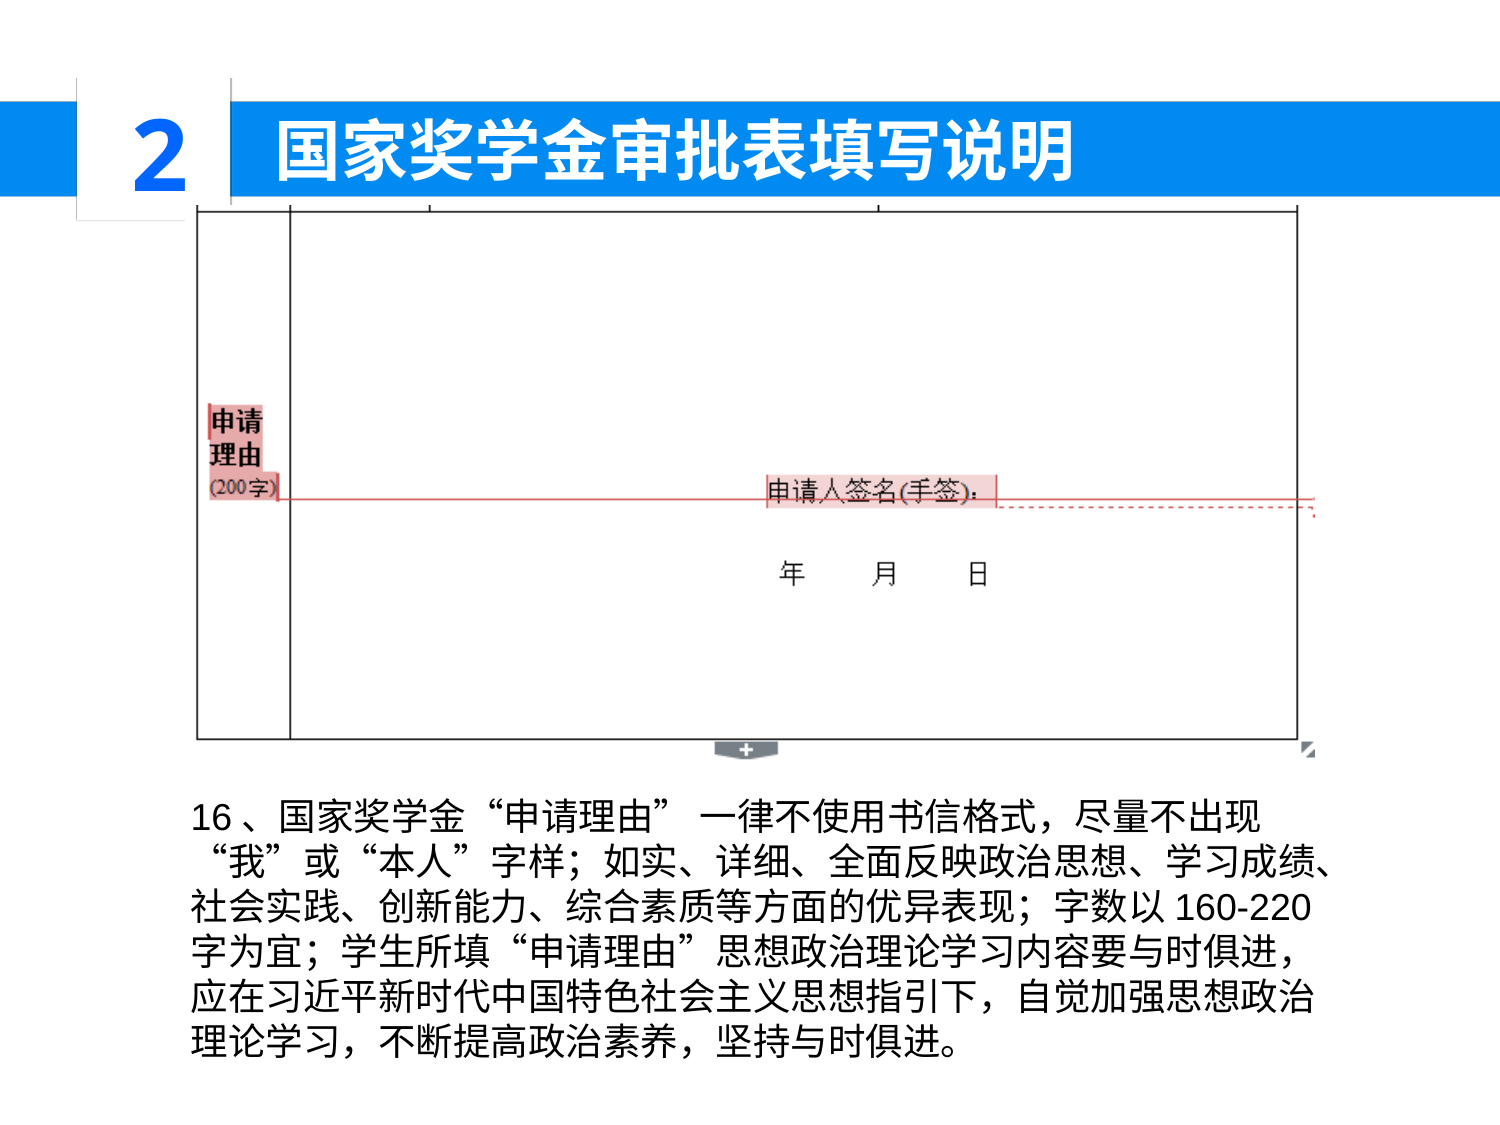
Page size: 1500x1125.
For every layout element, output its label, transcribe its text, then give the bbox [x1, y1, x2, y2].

text_box [175, 725, 991, 785]
text_box 国家奖学金审批表填写说明 [0, 101, 76, 197]
text_box 16、国家奖学金“申请理由” 一律不使用书信格式，尽量不出现“我”或“本人”字样；如实、详细、全面反映政治思想、学习成绩、社会实践、创新能力、综合素质等方面的优异表现；字数以160-220字为宜；学生所填“申请理由”思想政治理论学习内容要与时俱进，应在习近平新时代中国特色社会主义思想指引下，自觉加强思想政治理论学习，不断提高政治素养，坚持与时俱进。 [175, 785, 1358, 1125]
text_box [76, 78, 231, 221]
text_box 国家奖学金审批表填写说明 [233, 101, 1500, 197]
picture [185, 205, 1315, 761]
